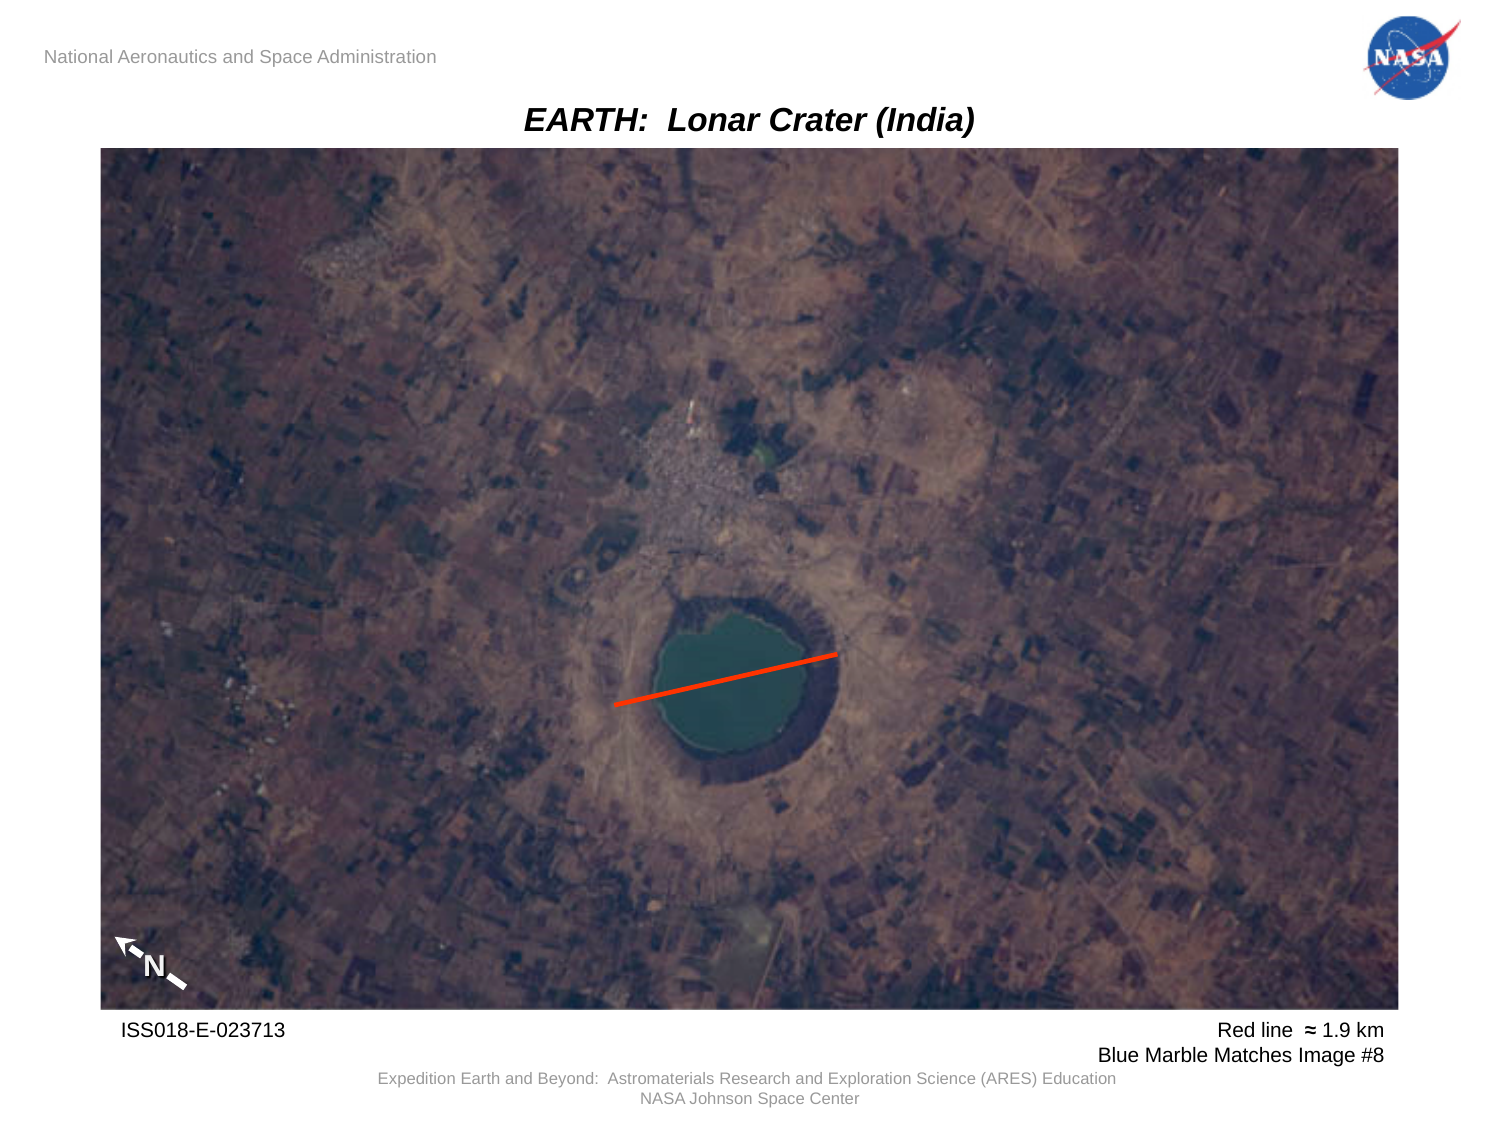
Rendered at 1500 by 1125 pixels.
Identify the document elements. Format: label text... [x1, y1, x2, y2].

text_box EARTH: Lonar Crater (India) [381, 91, 1119, 146]
picture [1362, 15, 1461, 100]
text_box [100, 147, 1400, 1075]
